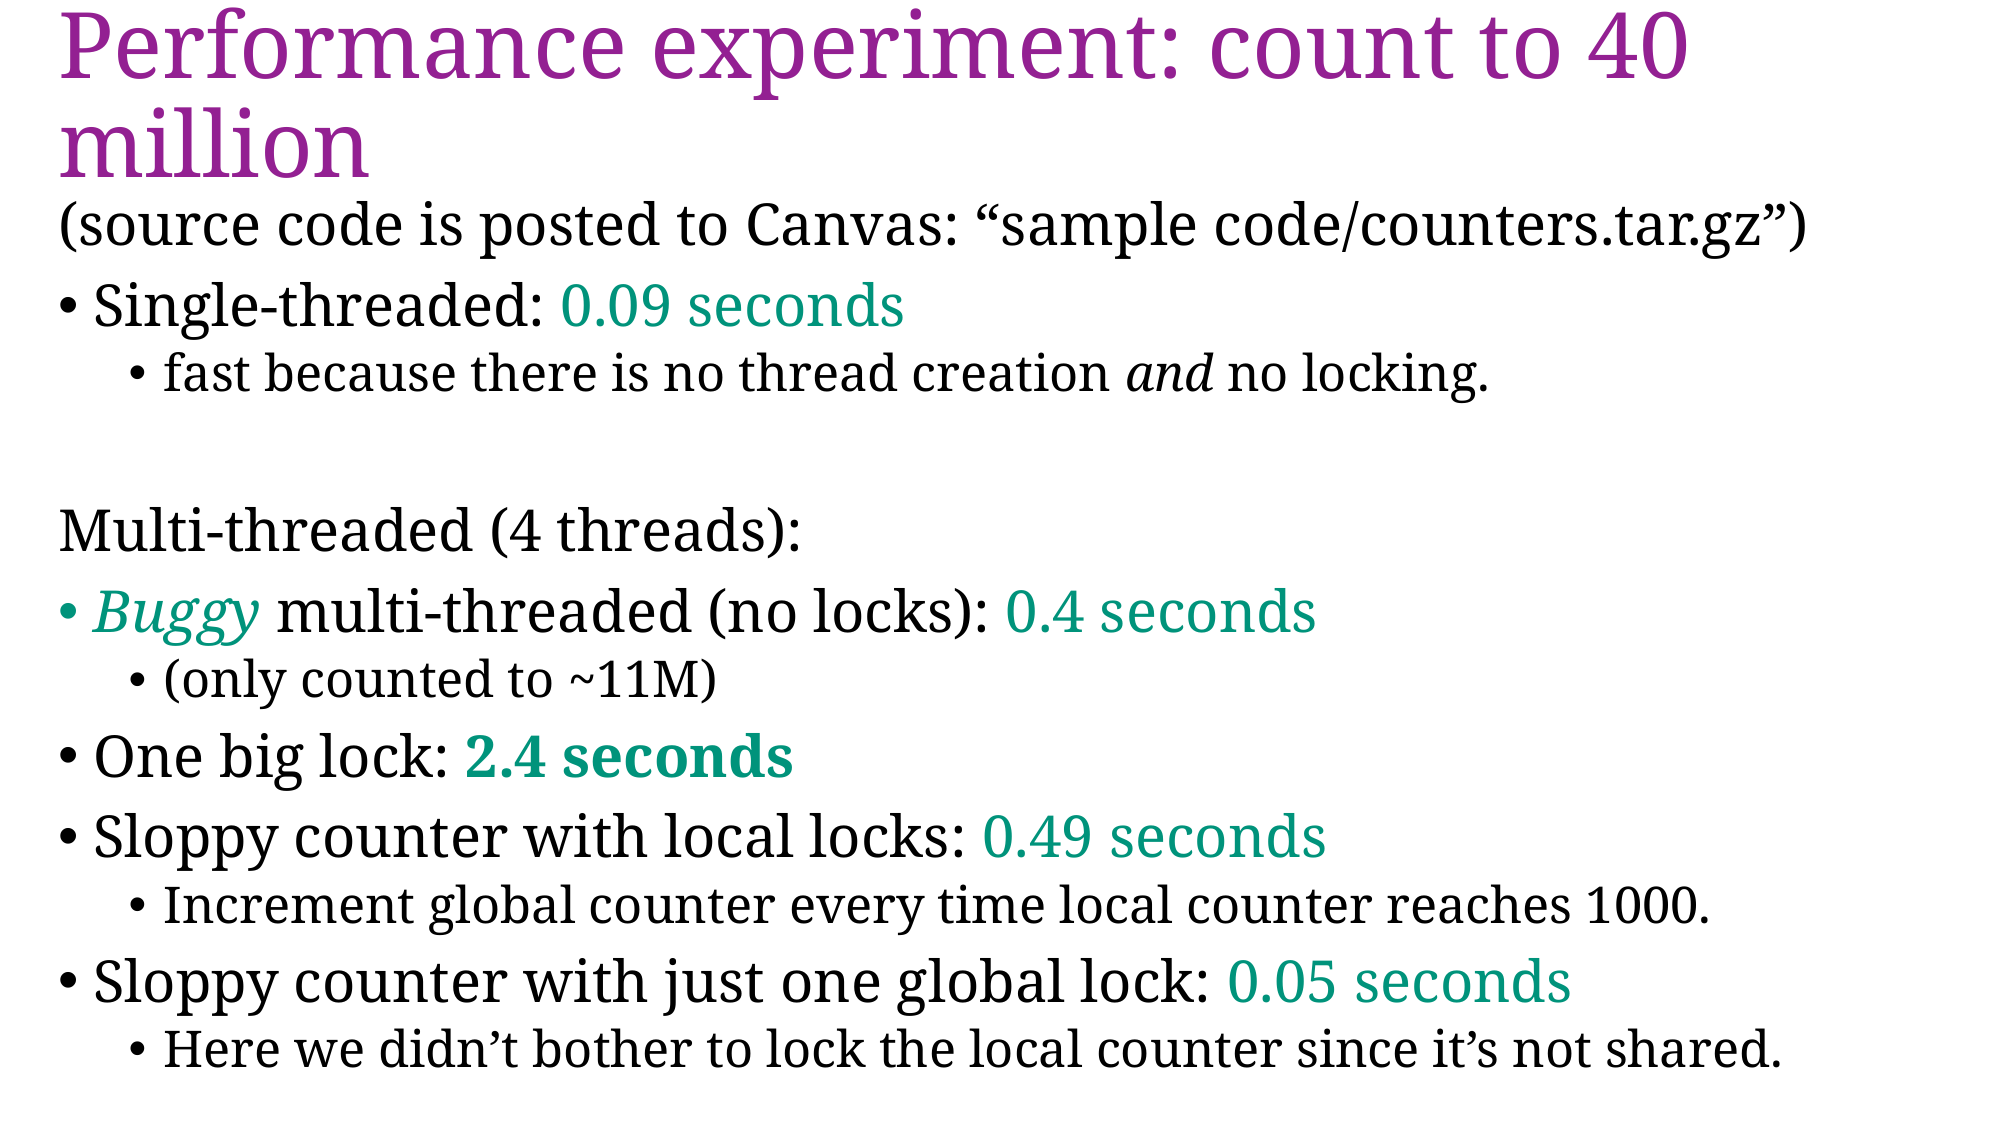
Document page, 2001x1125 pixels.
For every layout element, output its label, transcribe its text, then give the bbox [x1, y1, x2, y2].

list (source code is posted to Canvas: “sample code/counters.tar.gz”) Single-threaded: 0.09 seconds fast because there is no thread creation and no locking. Multi-threaded (4 threads): Buggy multi-threaded (no locks): 0.4 seconds (only counted to ~11M) One big lock: 2.4 seconds Sloppy counter with local locks: 0.49 seconds Increment global counter every time local counter reaches 1000. Sloppy counter with just one global lock: 0.05 seconds Here we didn’t bother to lock the local counter since it’s not shared. [43, 188, 1953, 1106]
title Performance experiment: count to 40 million [43, 25, 1953, 171]
